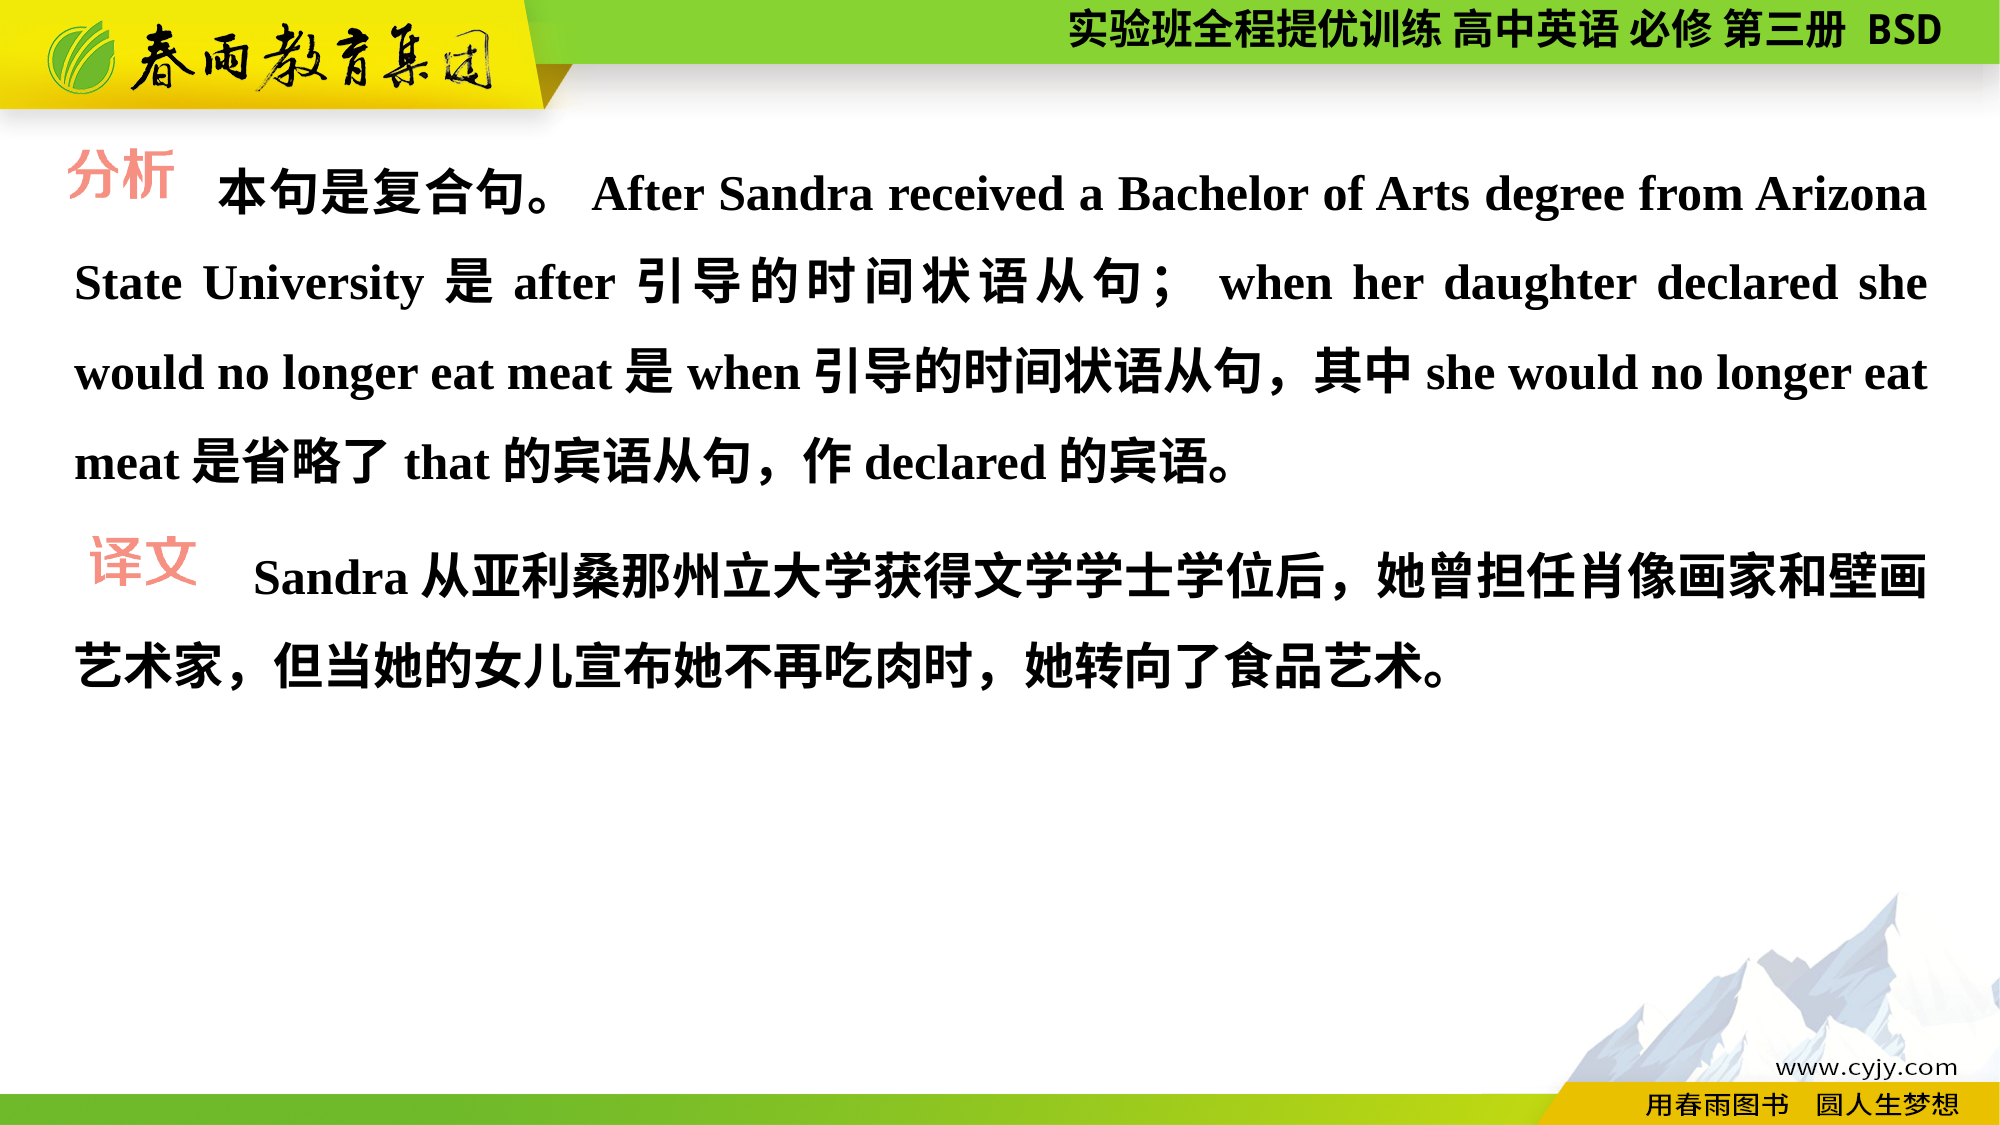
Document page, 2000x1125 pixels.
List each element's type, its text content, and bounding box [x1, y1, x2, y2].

picture [0, 0, 2000, 1125]
list 本句是复合句。After Sandra received a Bachelor of Arts degree from Arizona State University是after引导的时间状语从句；when her daughter declared she would no longer eat meat是when引导的时间状语从句，其中she would no longer eat meat是省略了that的宾语从句，作declared的宾语。 [59, 122, 1944, 502]
text_box Sandra从亚利桑那州立大学获得文学学士学位后，她曾担任肖像画家和壁画艺术家，但当她的女儿宣布她不再吃肉时，她转向了食品艺术。 [59, 507, 1944, 702]
